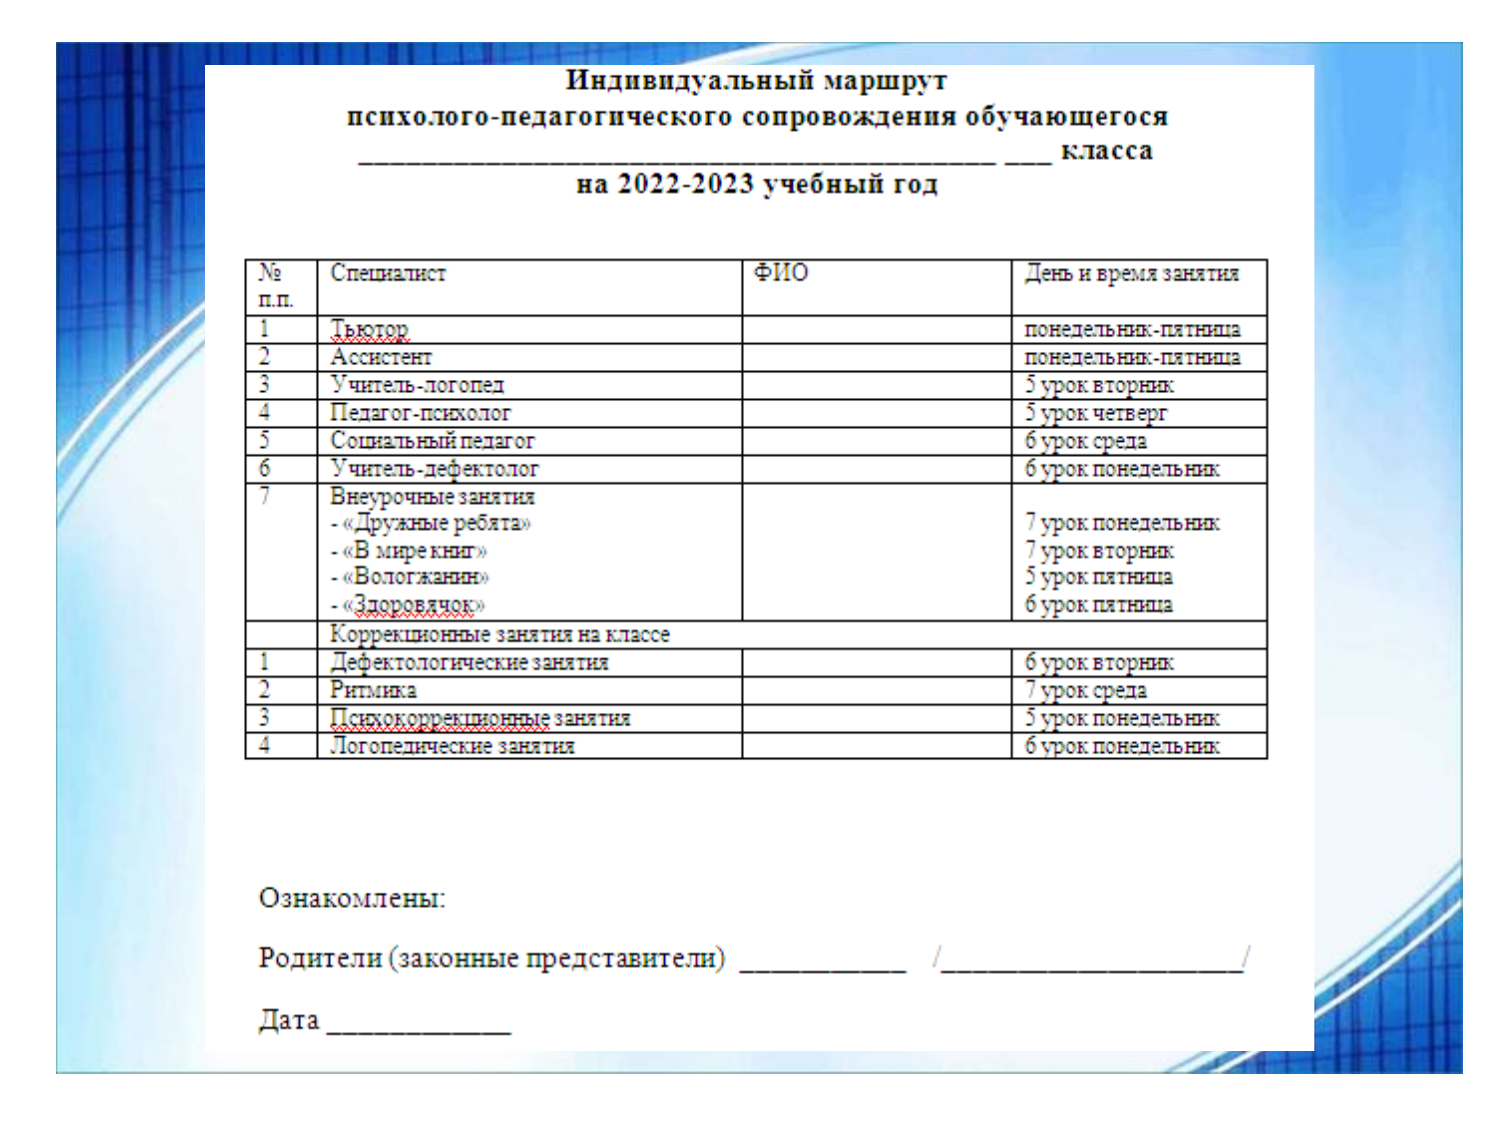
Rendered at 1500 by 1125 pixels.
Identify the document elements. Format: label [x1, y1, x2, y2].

picture [56, 42, 1463, 1074]
